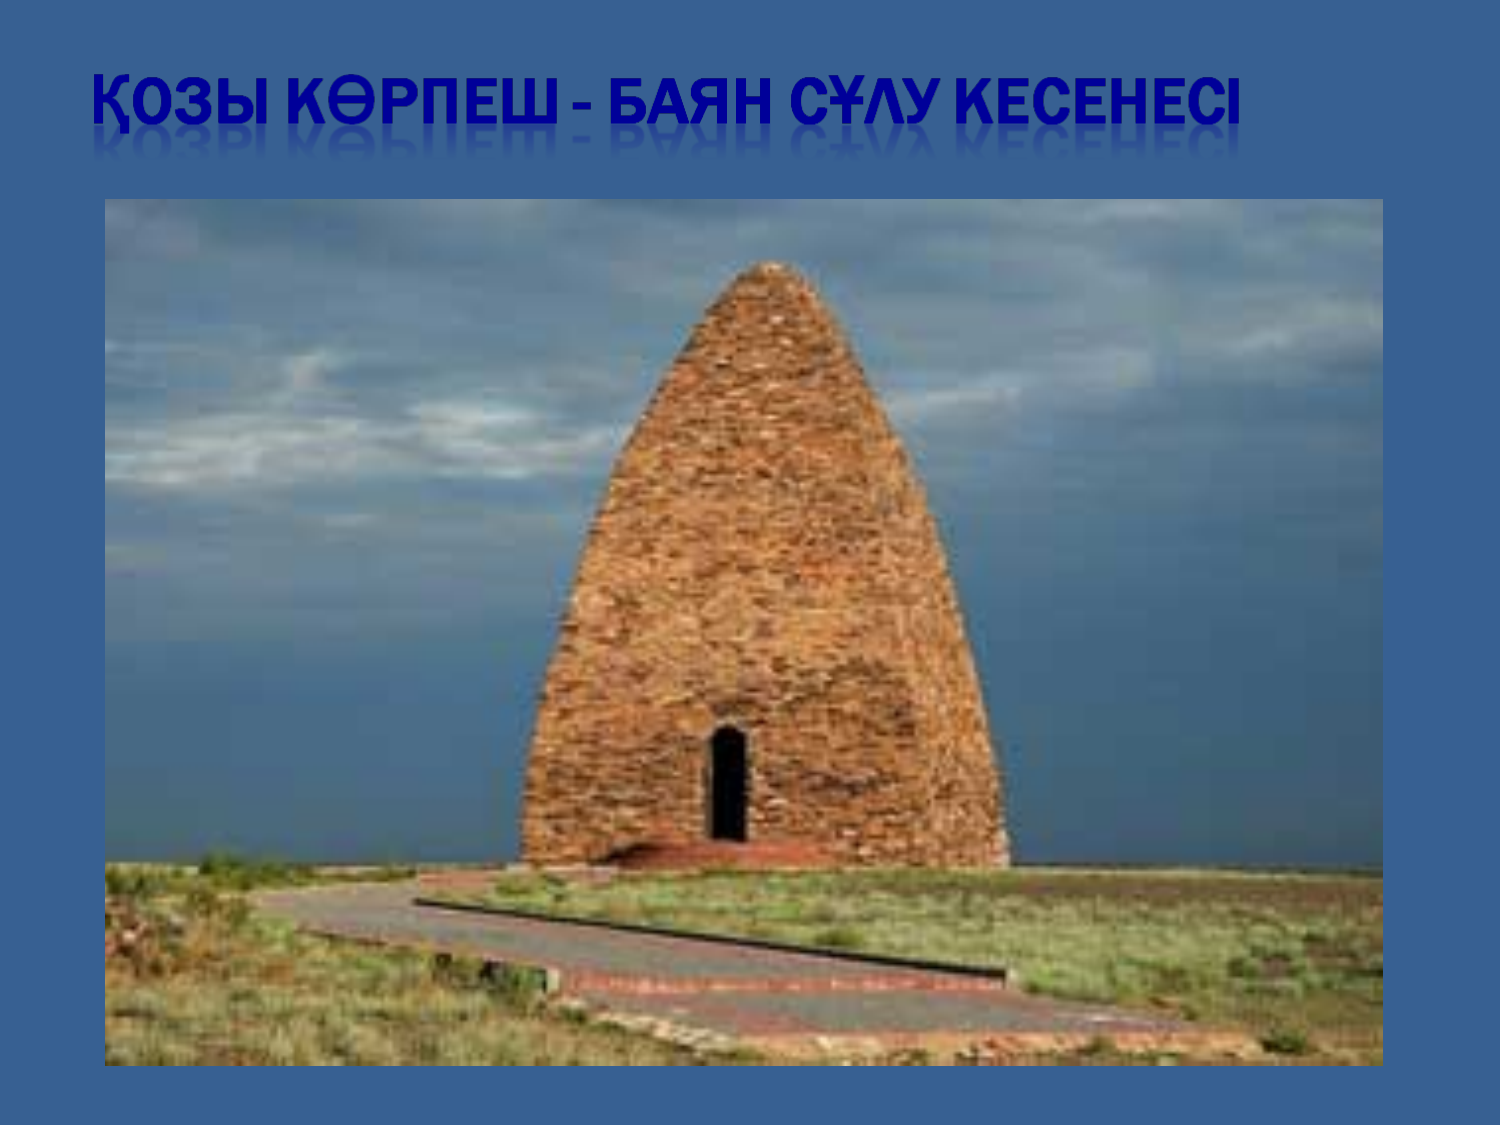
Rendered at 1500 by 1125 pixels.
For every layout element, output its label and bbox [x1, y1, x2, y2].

title [46, 37, 1427, 206]
list [105, 198, 1383, 1066]
